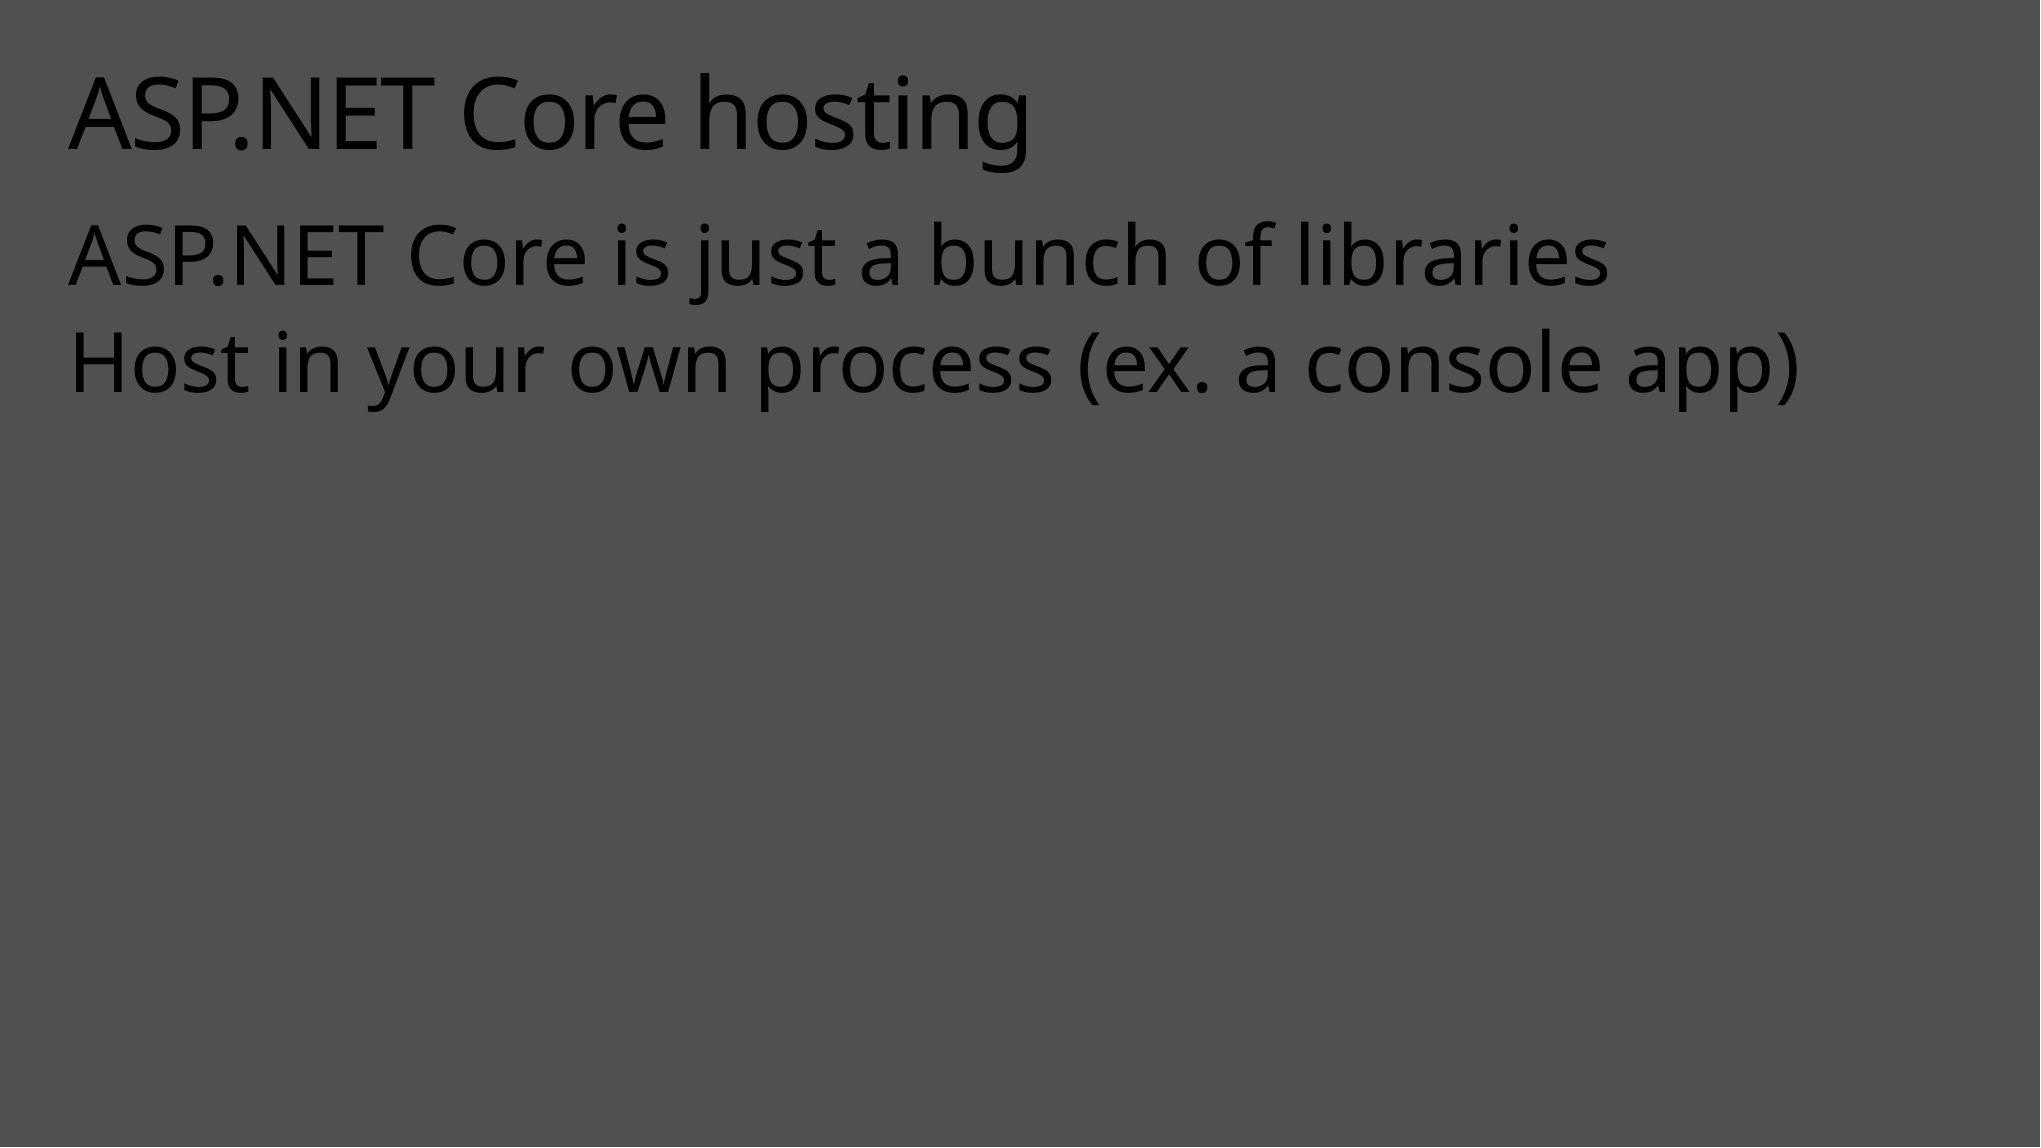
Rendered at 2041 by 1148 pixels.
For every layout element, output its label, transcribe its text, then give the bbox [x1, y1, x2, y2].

title ASP.NET Core hosting [45, 48, 1996, 198]
list ASP.NET Core is just a bunch of libraries Host in your own process (ex. a console app) [45, 198, 1996, 543]
